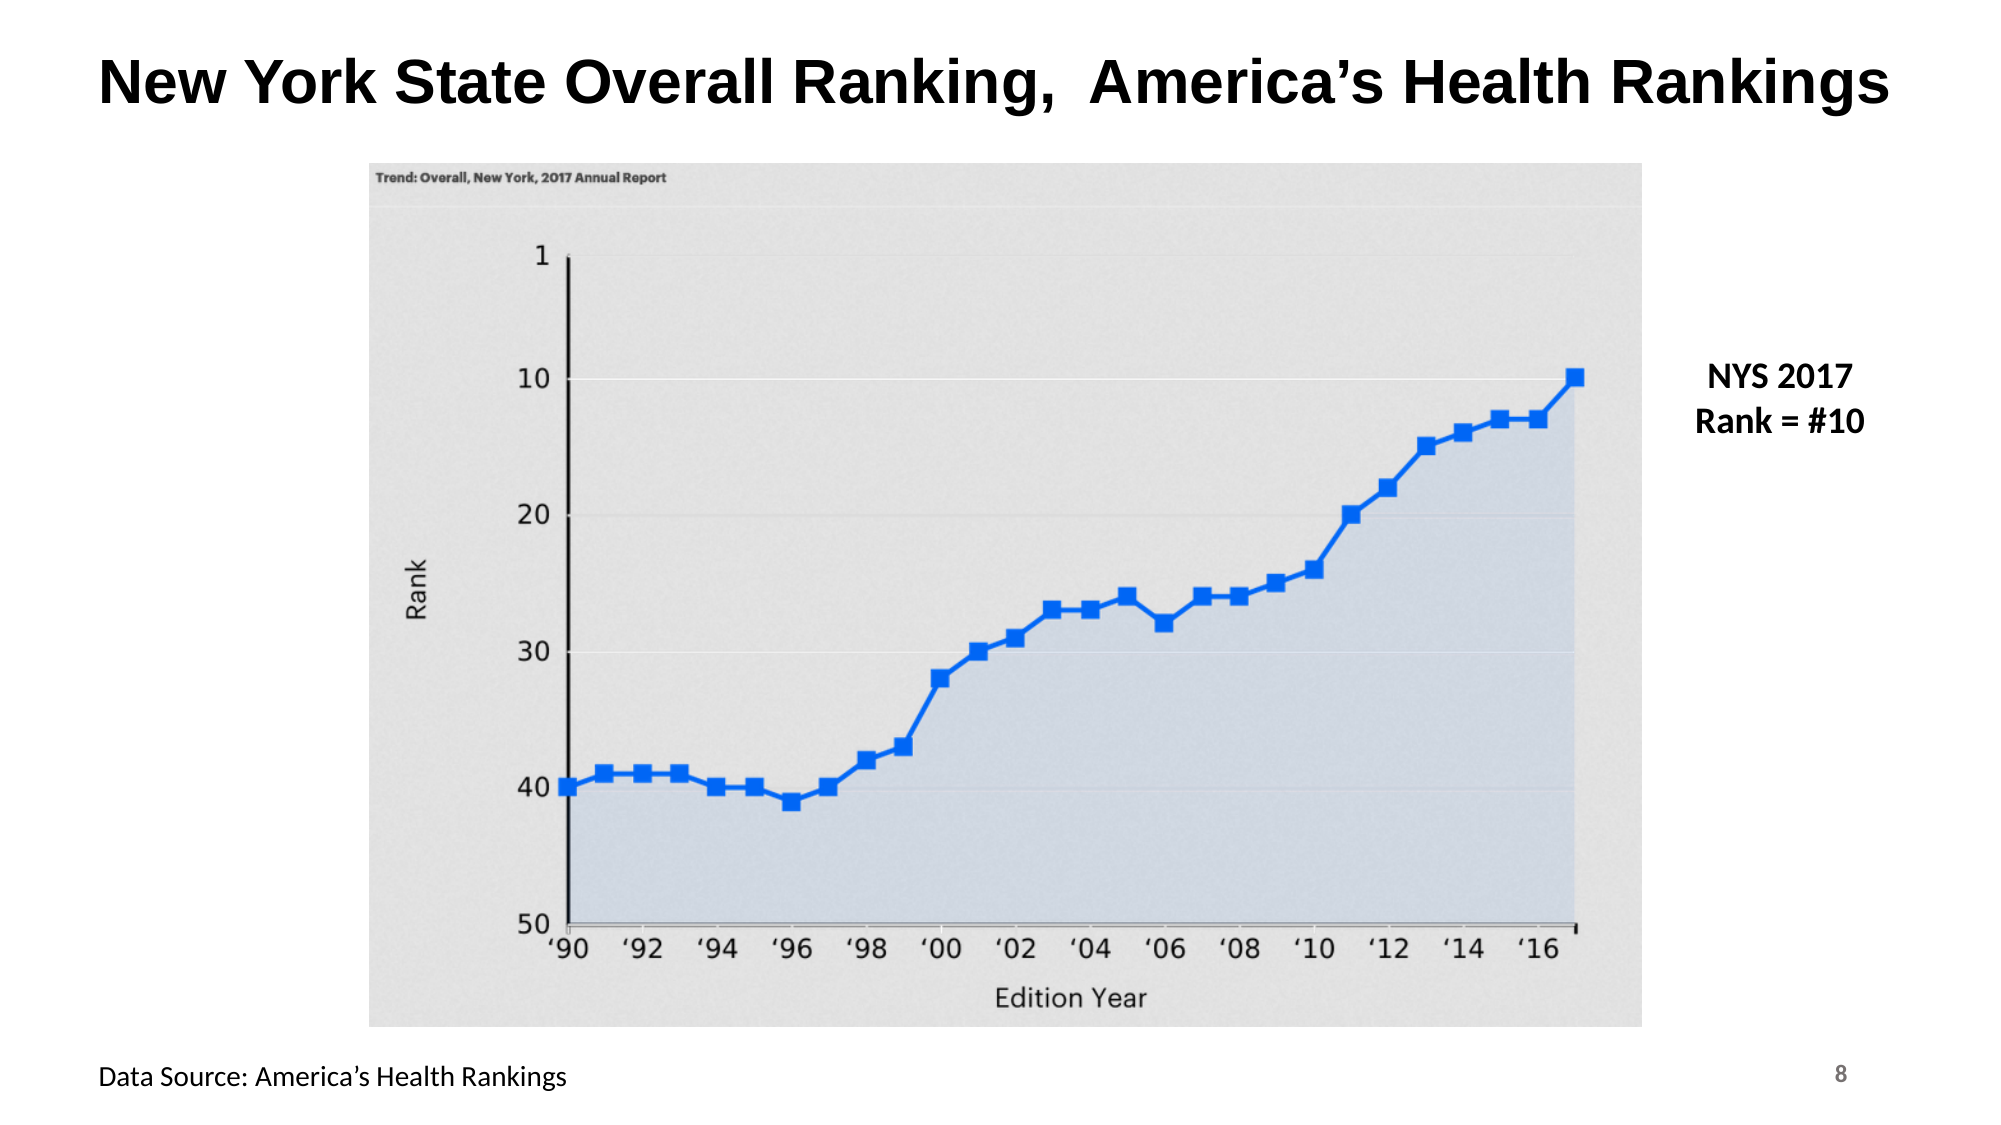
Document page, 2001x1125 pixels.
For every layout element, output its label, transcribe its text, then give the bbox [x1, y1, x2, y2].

text_box Data Source: America’s Health Rankings [83, 1050, 780, 1100]
text_box New York State Overall Ranking, America’s Health Rankings [83, 34, 1939, 124]
text_box NYS 2017 Rank = #10 [1662, 343, 1898, 449]
slide_number 8 [1412, 1042, 1863, 1103]
picture [369, 163, 1642, 1027]
